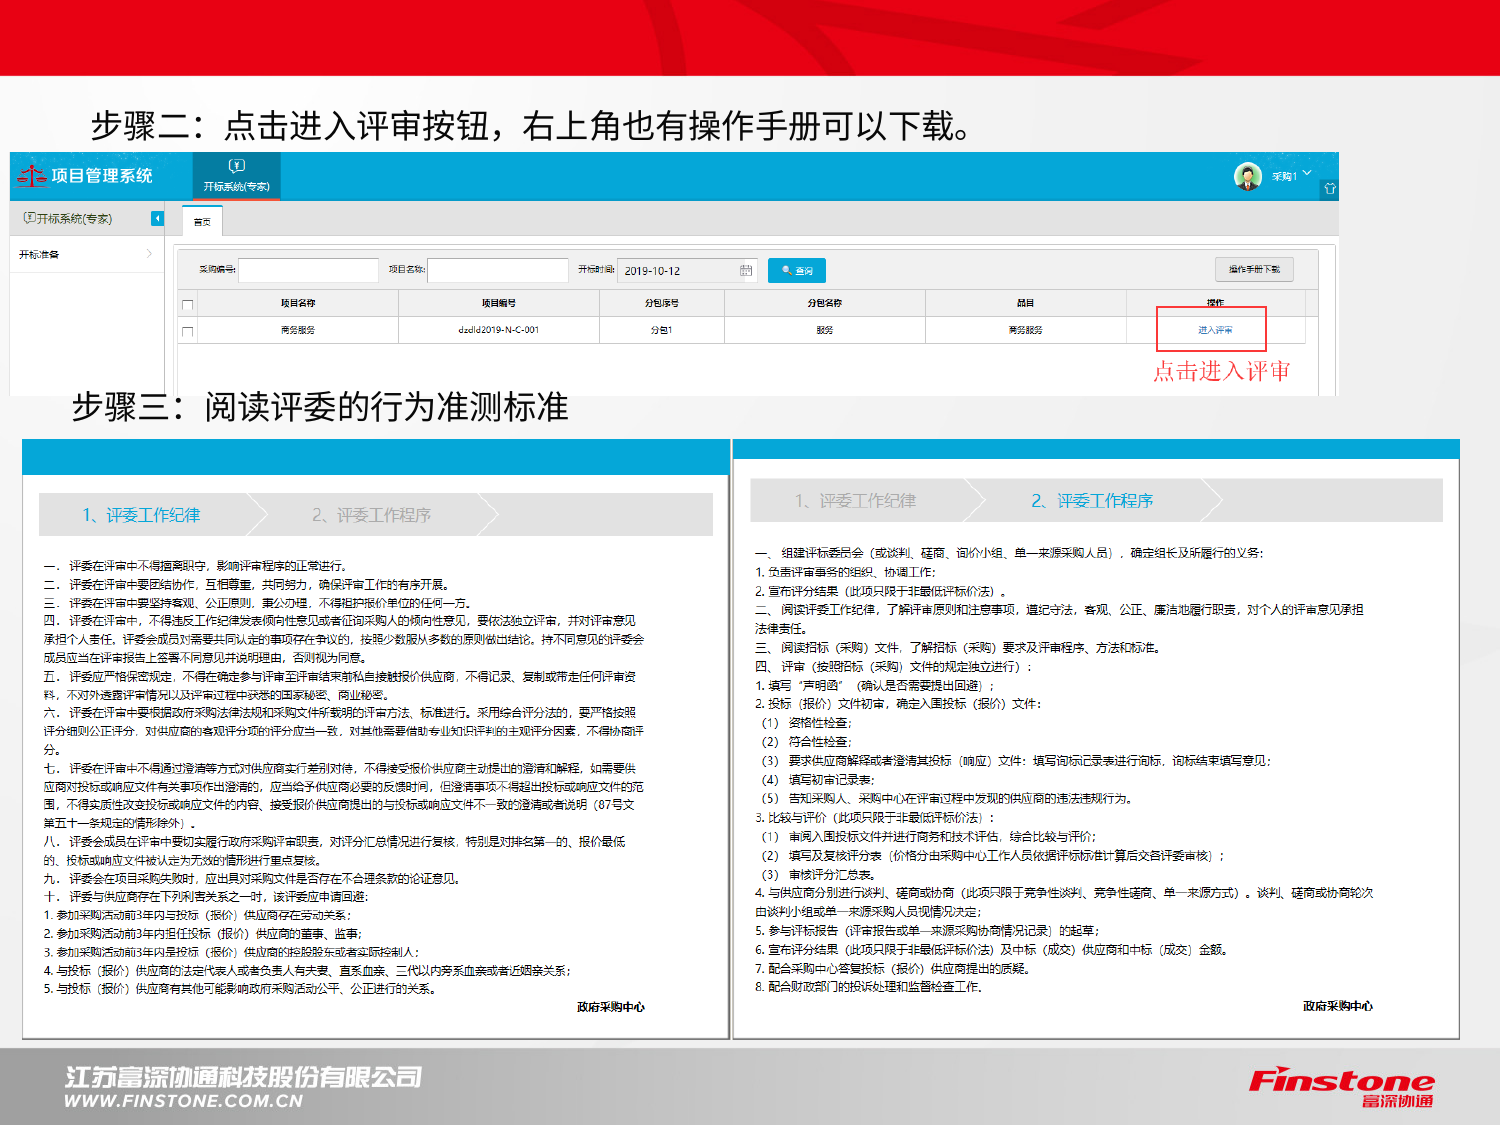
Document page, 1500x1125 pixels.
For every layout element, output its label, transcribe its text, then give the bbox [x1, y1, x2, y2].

picture [109, 169, 117, 176]
text_box 步骤二：点击进入评审按钮，右上角也有操作手册可以下载。 [0, 77, 1463, 512]
picture [28, 165, 36, 173]
text_box 步骤三：阅读评委的行为准测标准 [56, 405, 1289, 434]
picture [37, 176, 46, 181]
picture [1235, 163, 1261, 190]
picture [0, 0, 1500, 1125]
picture [71, 169, 82, 182]
picture [87, 170, 100, 177]
picture [122, 170, 134, 183]
picture [9, 199, 1339, 396]
